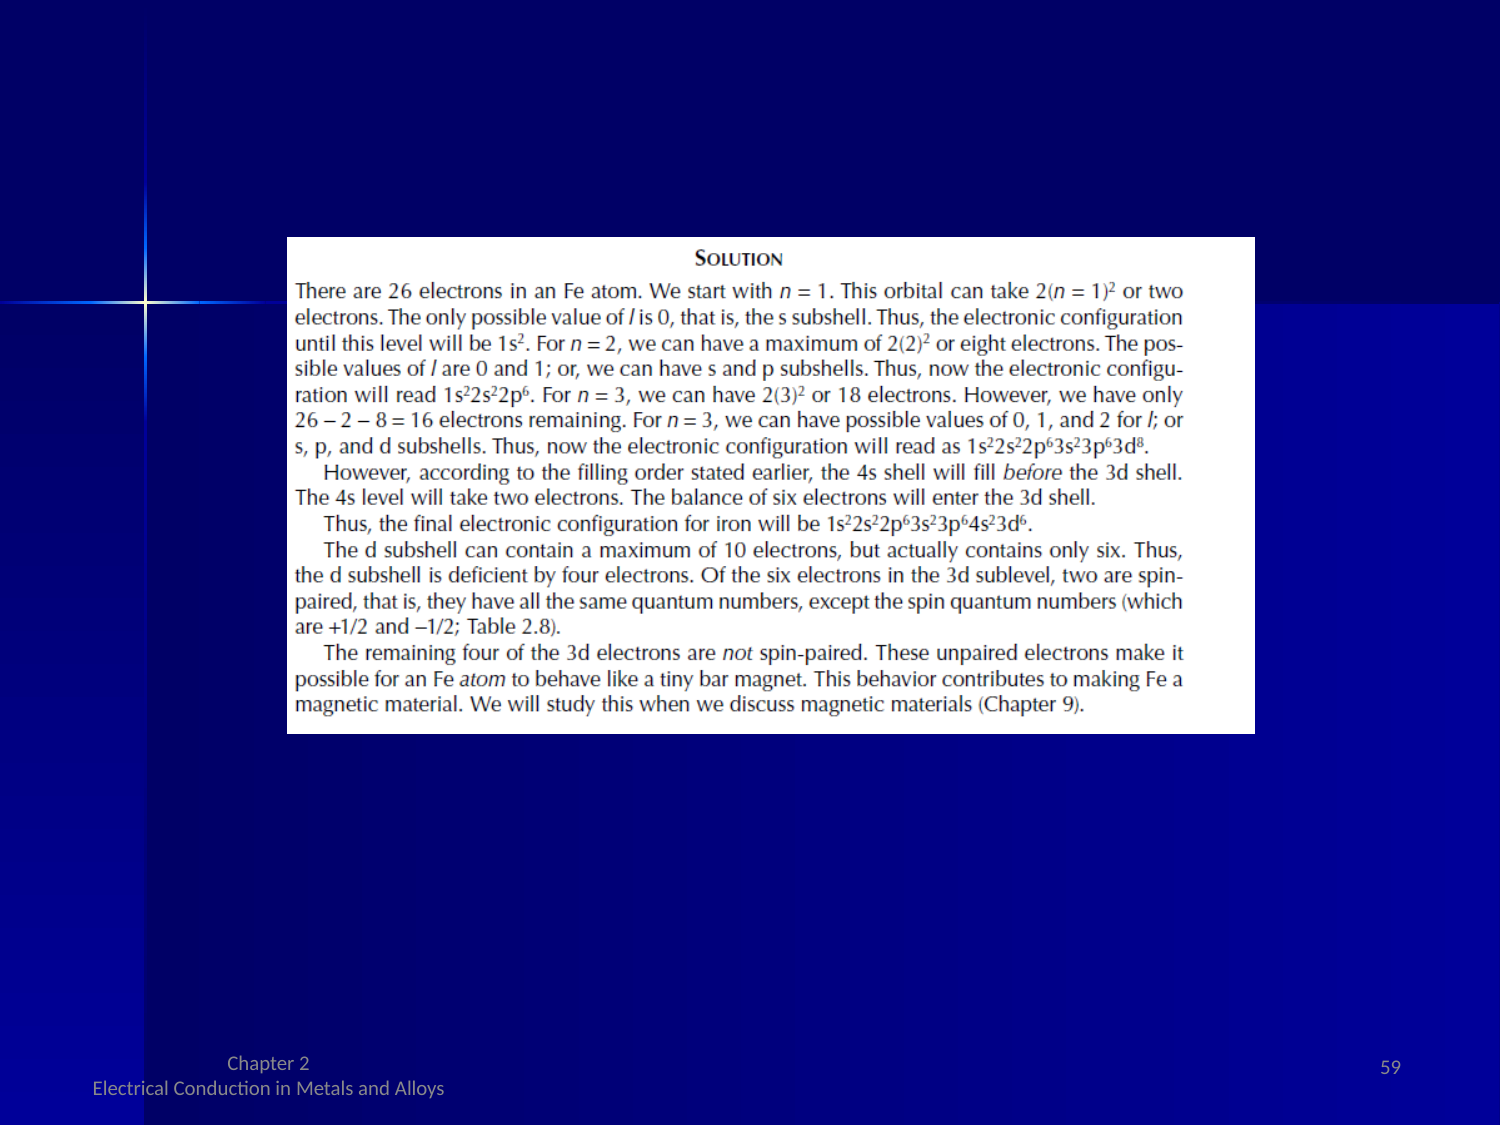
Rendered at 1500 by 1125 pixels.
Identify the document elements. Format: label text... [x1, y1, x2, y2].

slide_number Chapter 2 Electrical Conduction in Metals and Alloys [74, 1037, 463, 1113]
picture [287, 237, 1256, 734]
